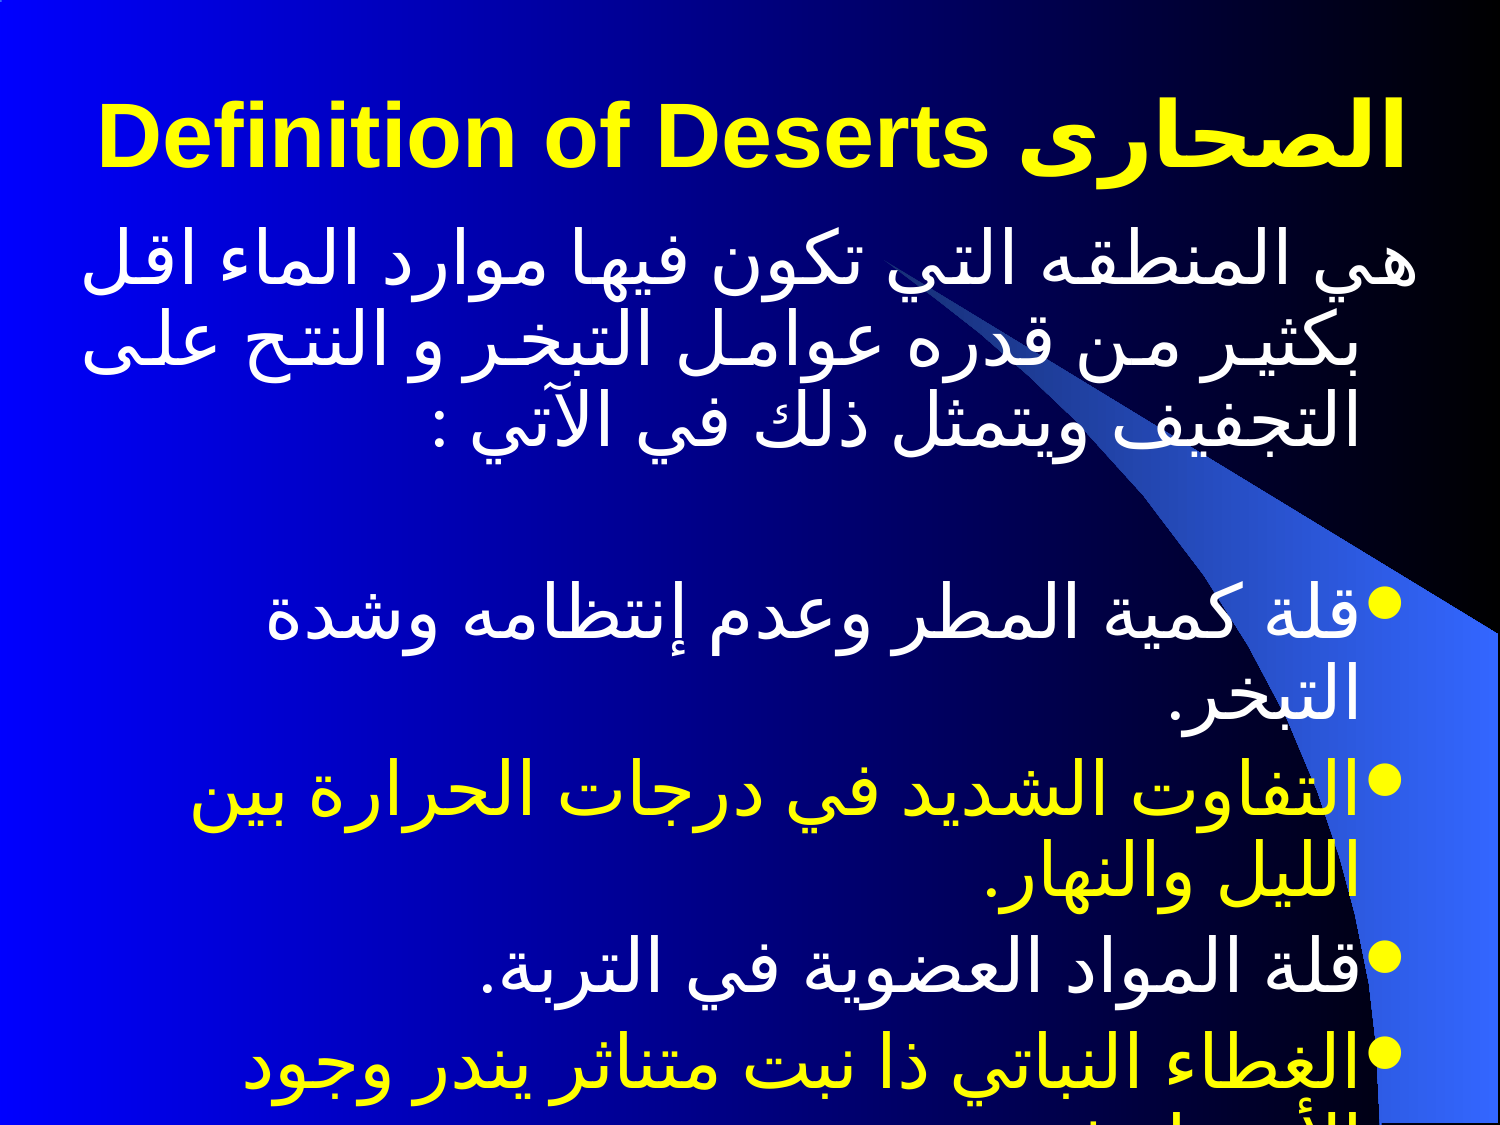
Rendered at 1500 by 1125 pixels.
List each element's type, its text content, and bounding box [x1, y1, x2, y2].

list هي المنطقه التي تكون فيها موارد الماء اقل بكثير من قدره عوامل التبخر و النتح على التجفيف ويتمثل ذلك في الآتي : قلة كمية المطر وعدم إنتظامه وشدة التبخر. التفاوت الشديد في درجات الحرارة بين الليل والنهار. قلة المواد العضوية في التربة. الغطاء النباتي ذا نبت متناثر يندر وجود الأشجار فيه. وجود مناطق شاسعة عارية من النباتات. [49, 212, 1451, 1051]
title الصحارى Definition of Deserts [37, 37, 1426, 226]
